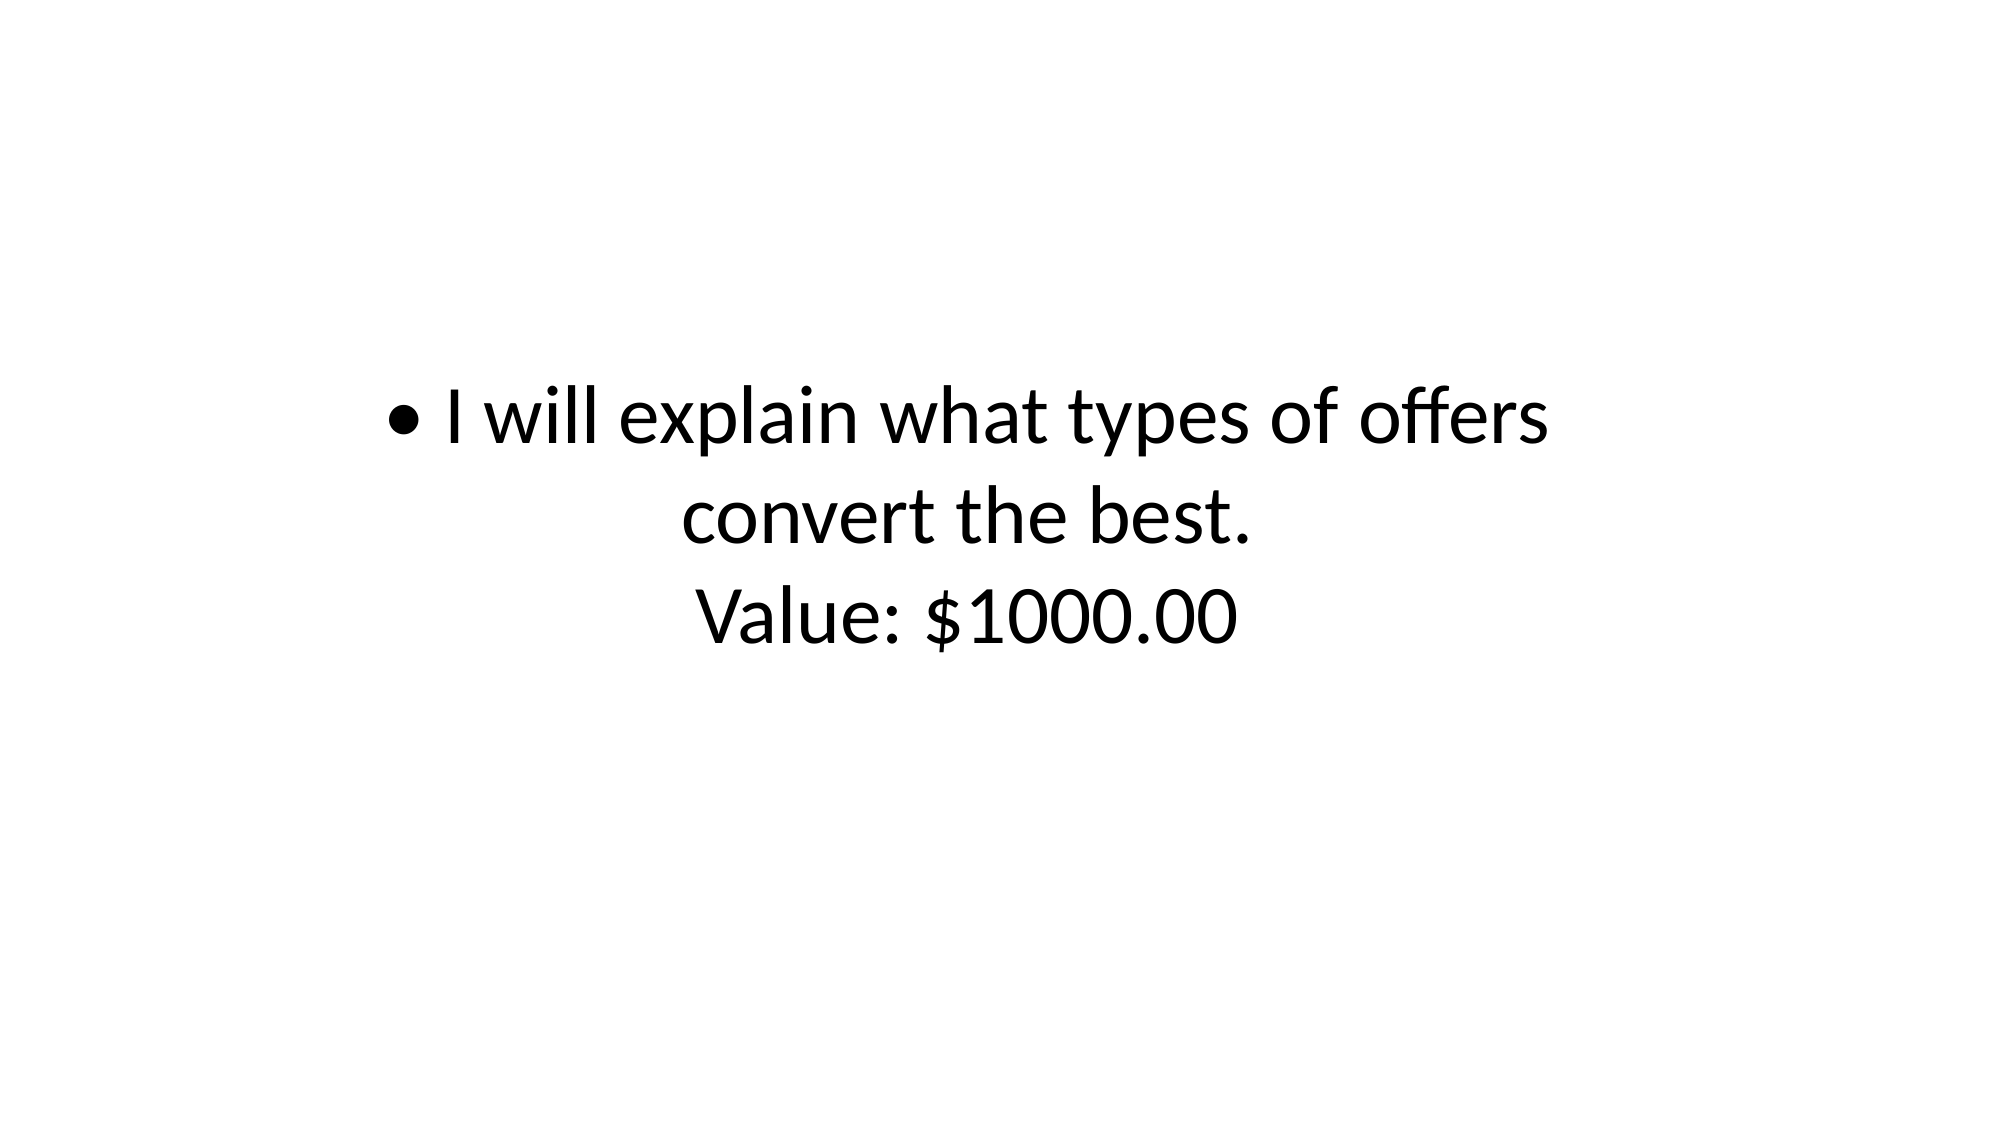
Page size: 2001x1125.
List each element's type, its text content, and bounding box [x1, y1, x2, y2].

text_box • I will explain what types of offers convert the best. Value: $1000.00 [261, 352, 1674, 668]
